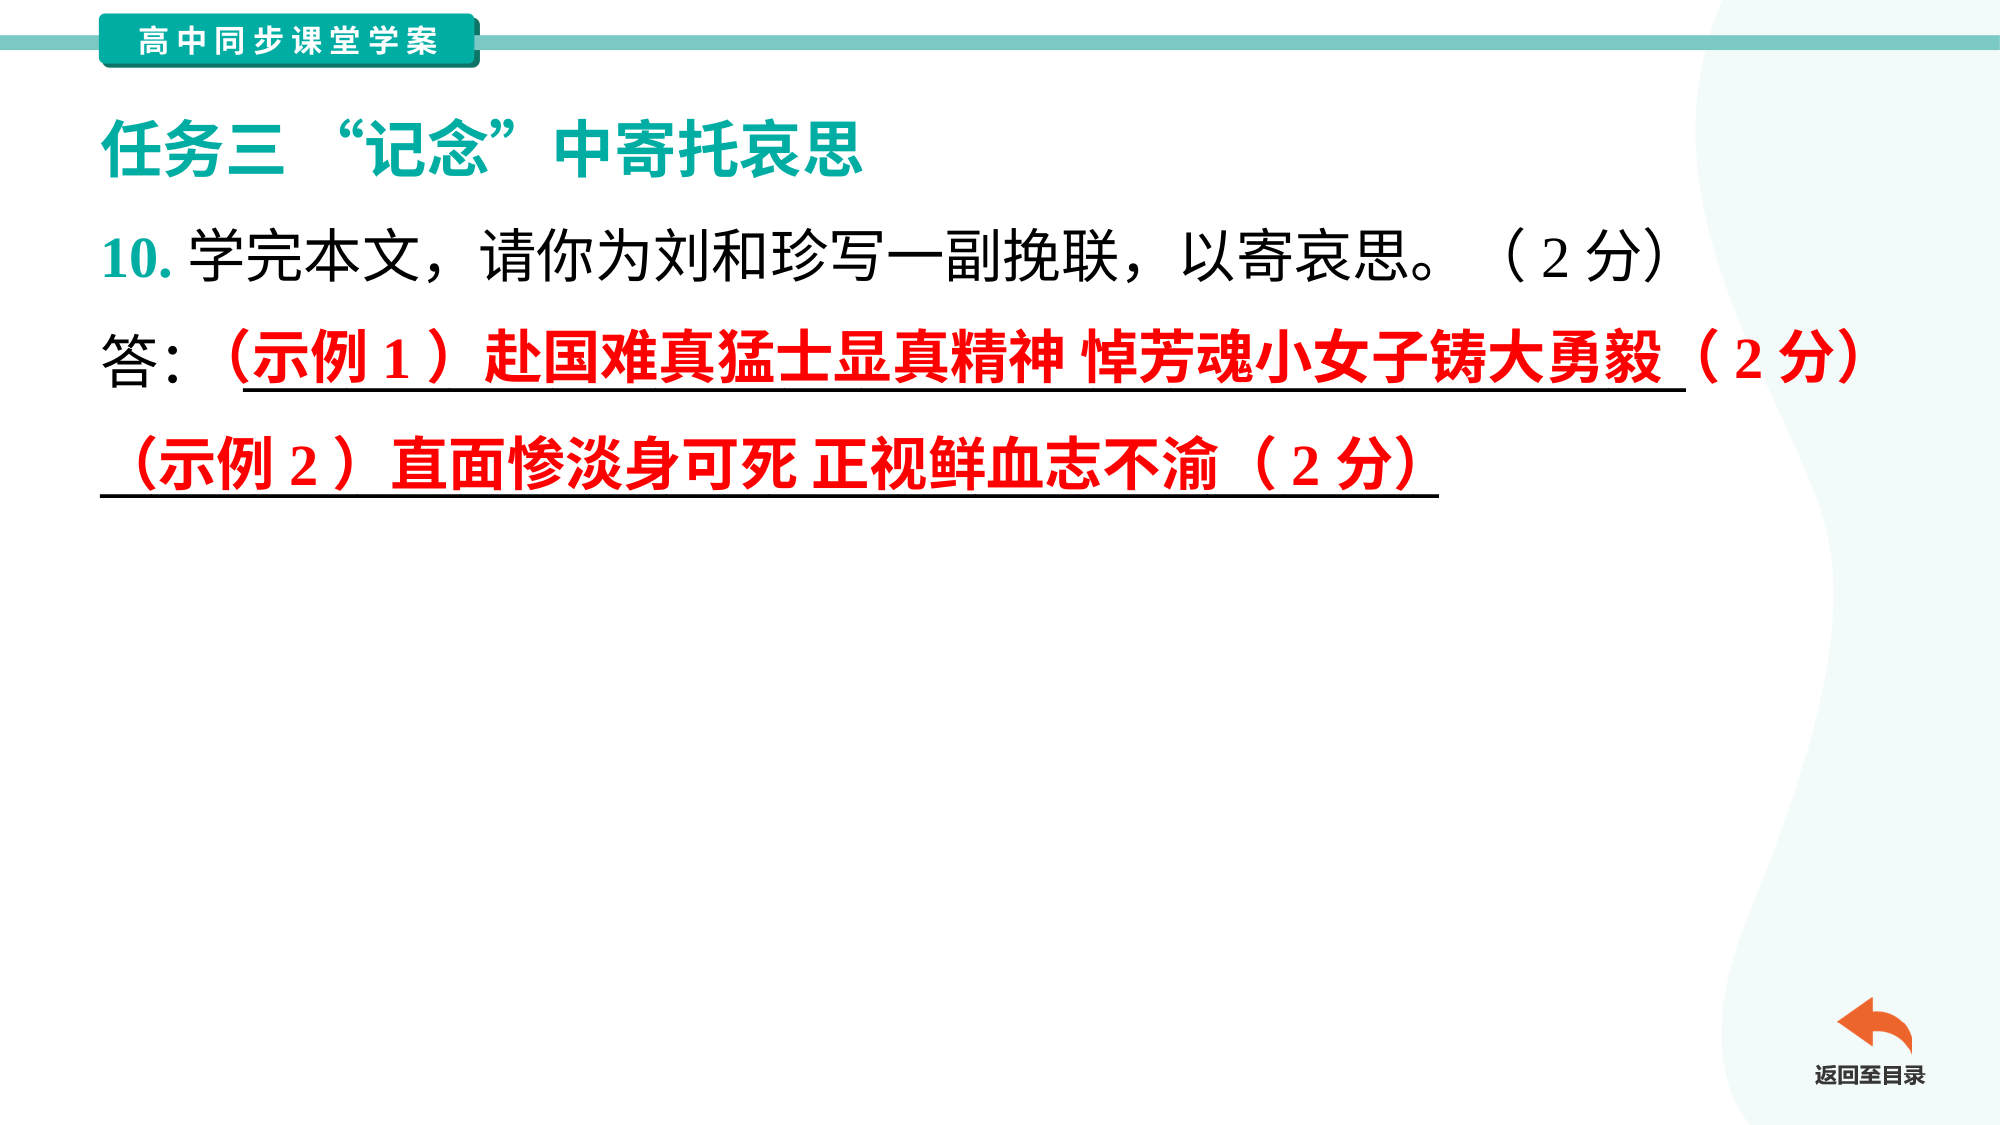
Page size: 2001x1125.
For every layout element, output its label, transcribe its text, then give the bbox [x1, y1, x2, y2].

text_box 10.学完本文，请你为刘和珍写一副挽联，以寄哀思。（2分） 答： ________________________________________________________ ____________________________________________________ [100, 182, 1899, 284]
text_box （示例1）赴国难真猛士显真精神 悼芳魂小女子铸大勇毅（2分） （示例2）直面惨淡身可死 正视鲜血志不渝（2分） [100, 284, 1899, 497]
picture [0, 0, 2000, 1125]
text_box 任务三 “记念”中寄托哀思 [100, 76, 1899, 182]
text_box 10.学完本文，请你为刘和珍写一副挽联，以寄哀思。（2分） 答： ________________________________________________________ ____________________________________________________ [100, 497, 1899, 502]
